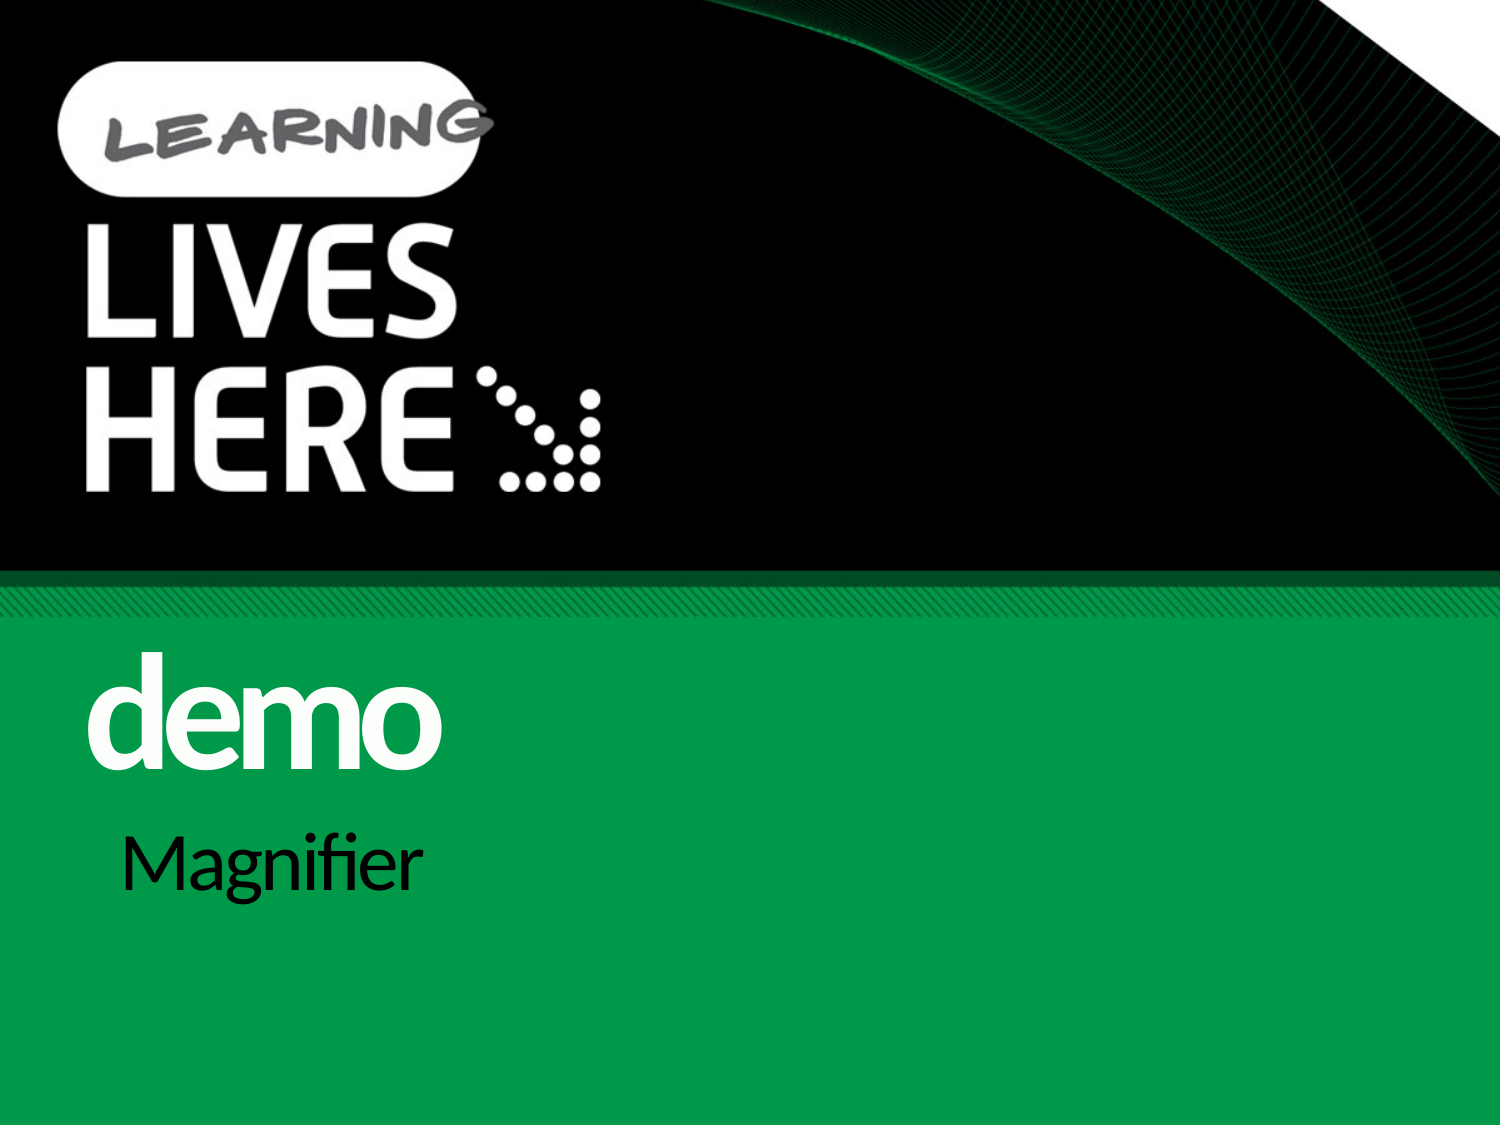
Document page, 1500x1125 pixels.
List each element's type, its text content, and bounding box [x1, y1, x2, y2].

title Magnifier [119, 818, 1375, 943]
list demo [83, 625, 1344, 800]
picture [0, 0, 1500, 1125]
